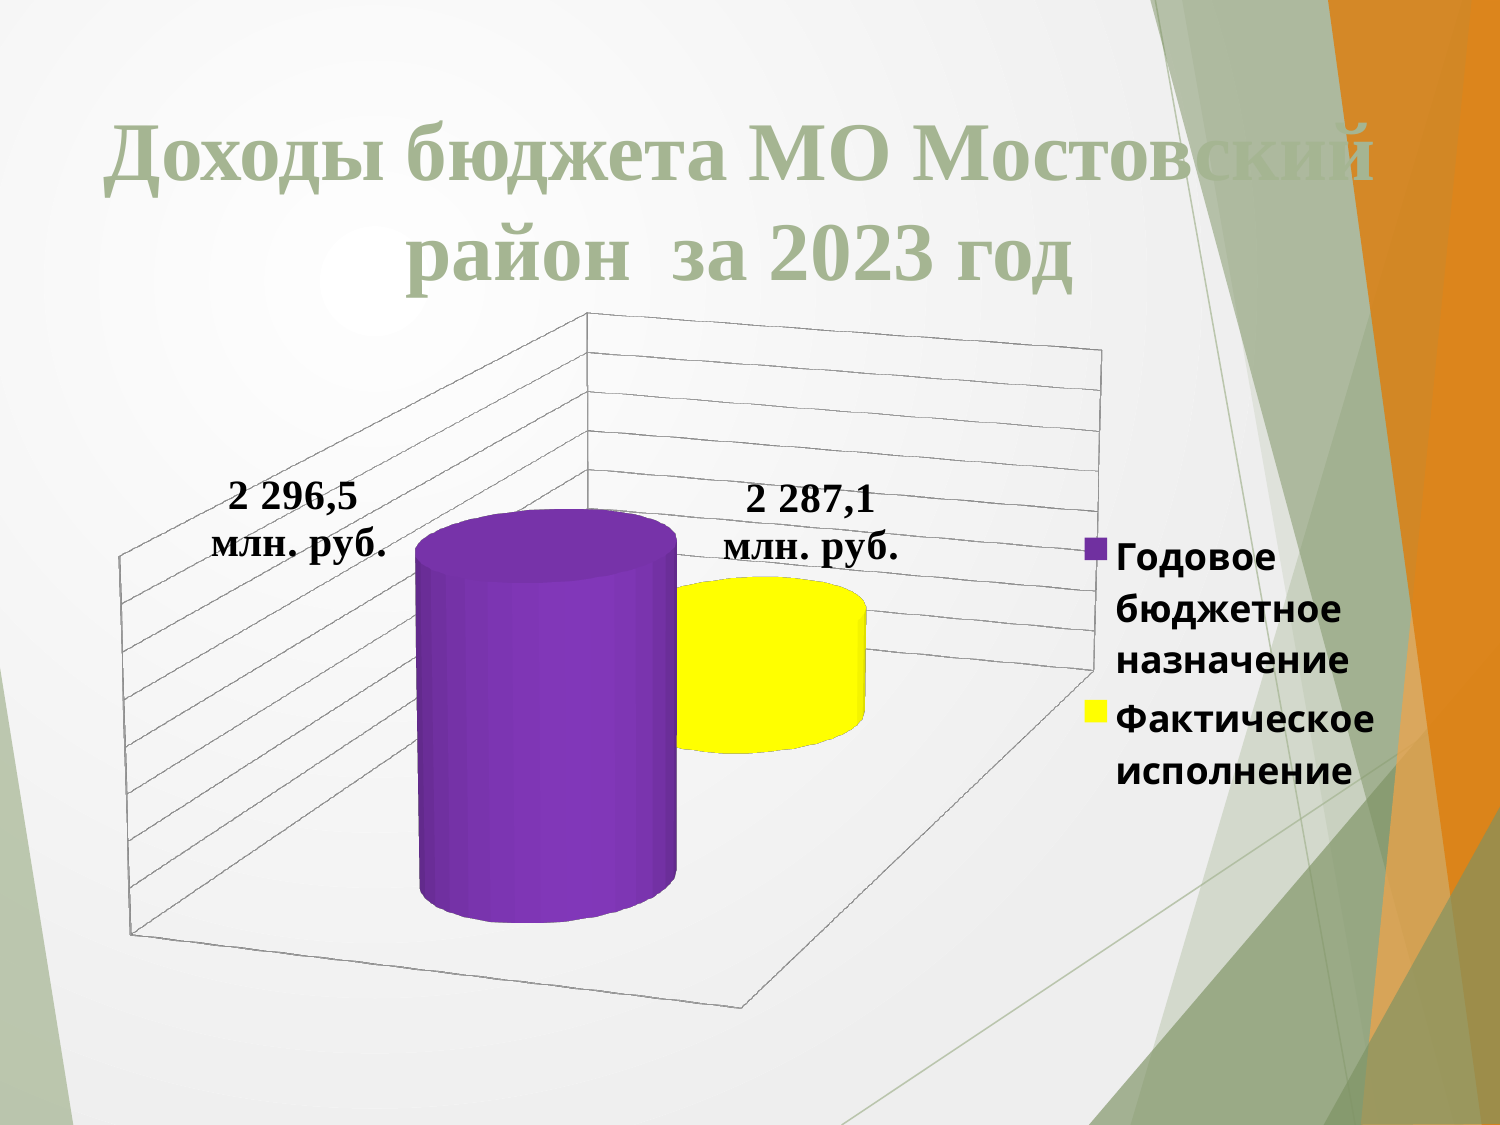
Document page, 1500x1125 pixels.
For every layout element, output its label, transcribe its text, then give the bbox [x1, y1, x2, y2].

chart [88, 290, 1400, 1035]
title Доходы бюджета МО Мостовский район за 2023 год [64, 90, 1415, 278]
